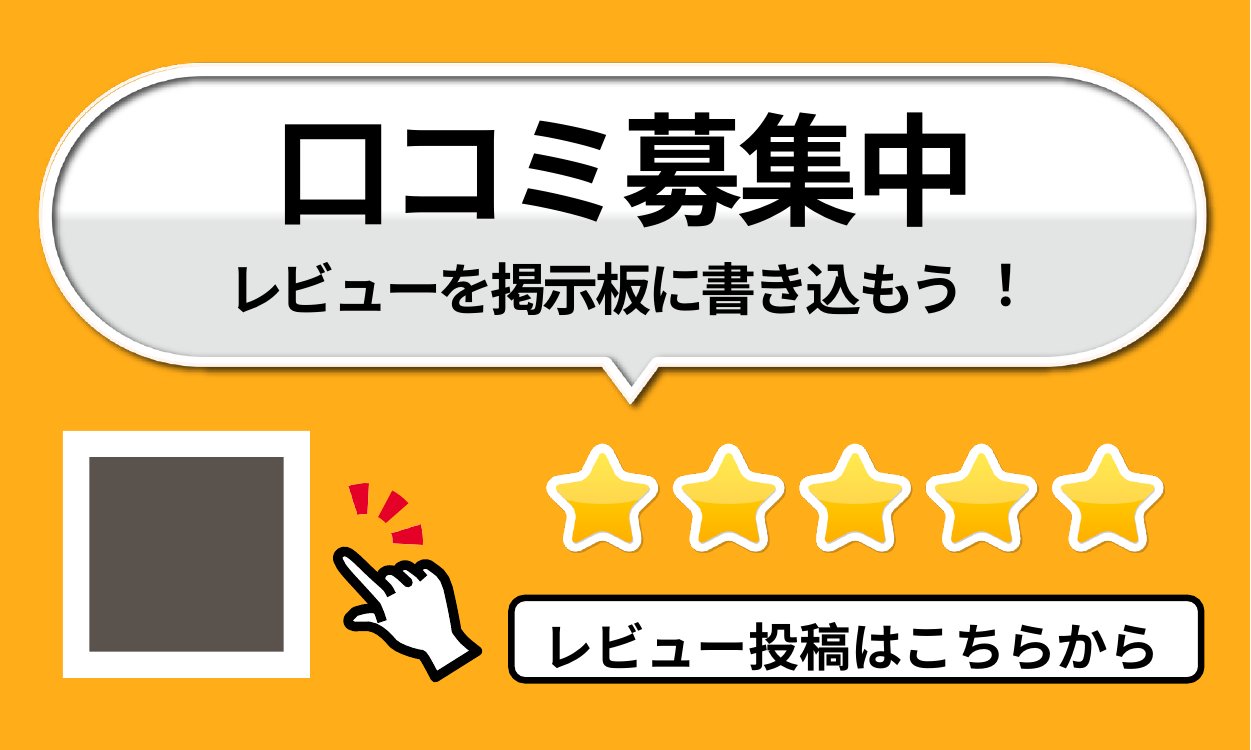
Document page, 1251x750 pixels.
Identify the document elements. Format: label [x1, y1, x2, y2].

picture [348, 483, 370, 490]
picture [546, 443, 1165, 553]
text_box [333, 490, 482, 682]
text_box [0, 0, 1250, 750]
text_box [508, 595, 1204, 684]
text_box [62, 430, 311, 679]
picture [34, 57, 1220, 418]
